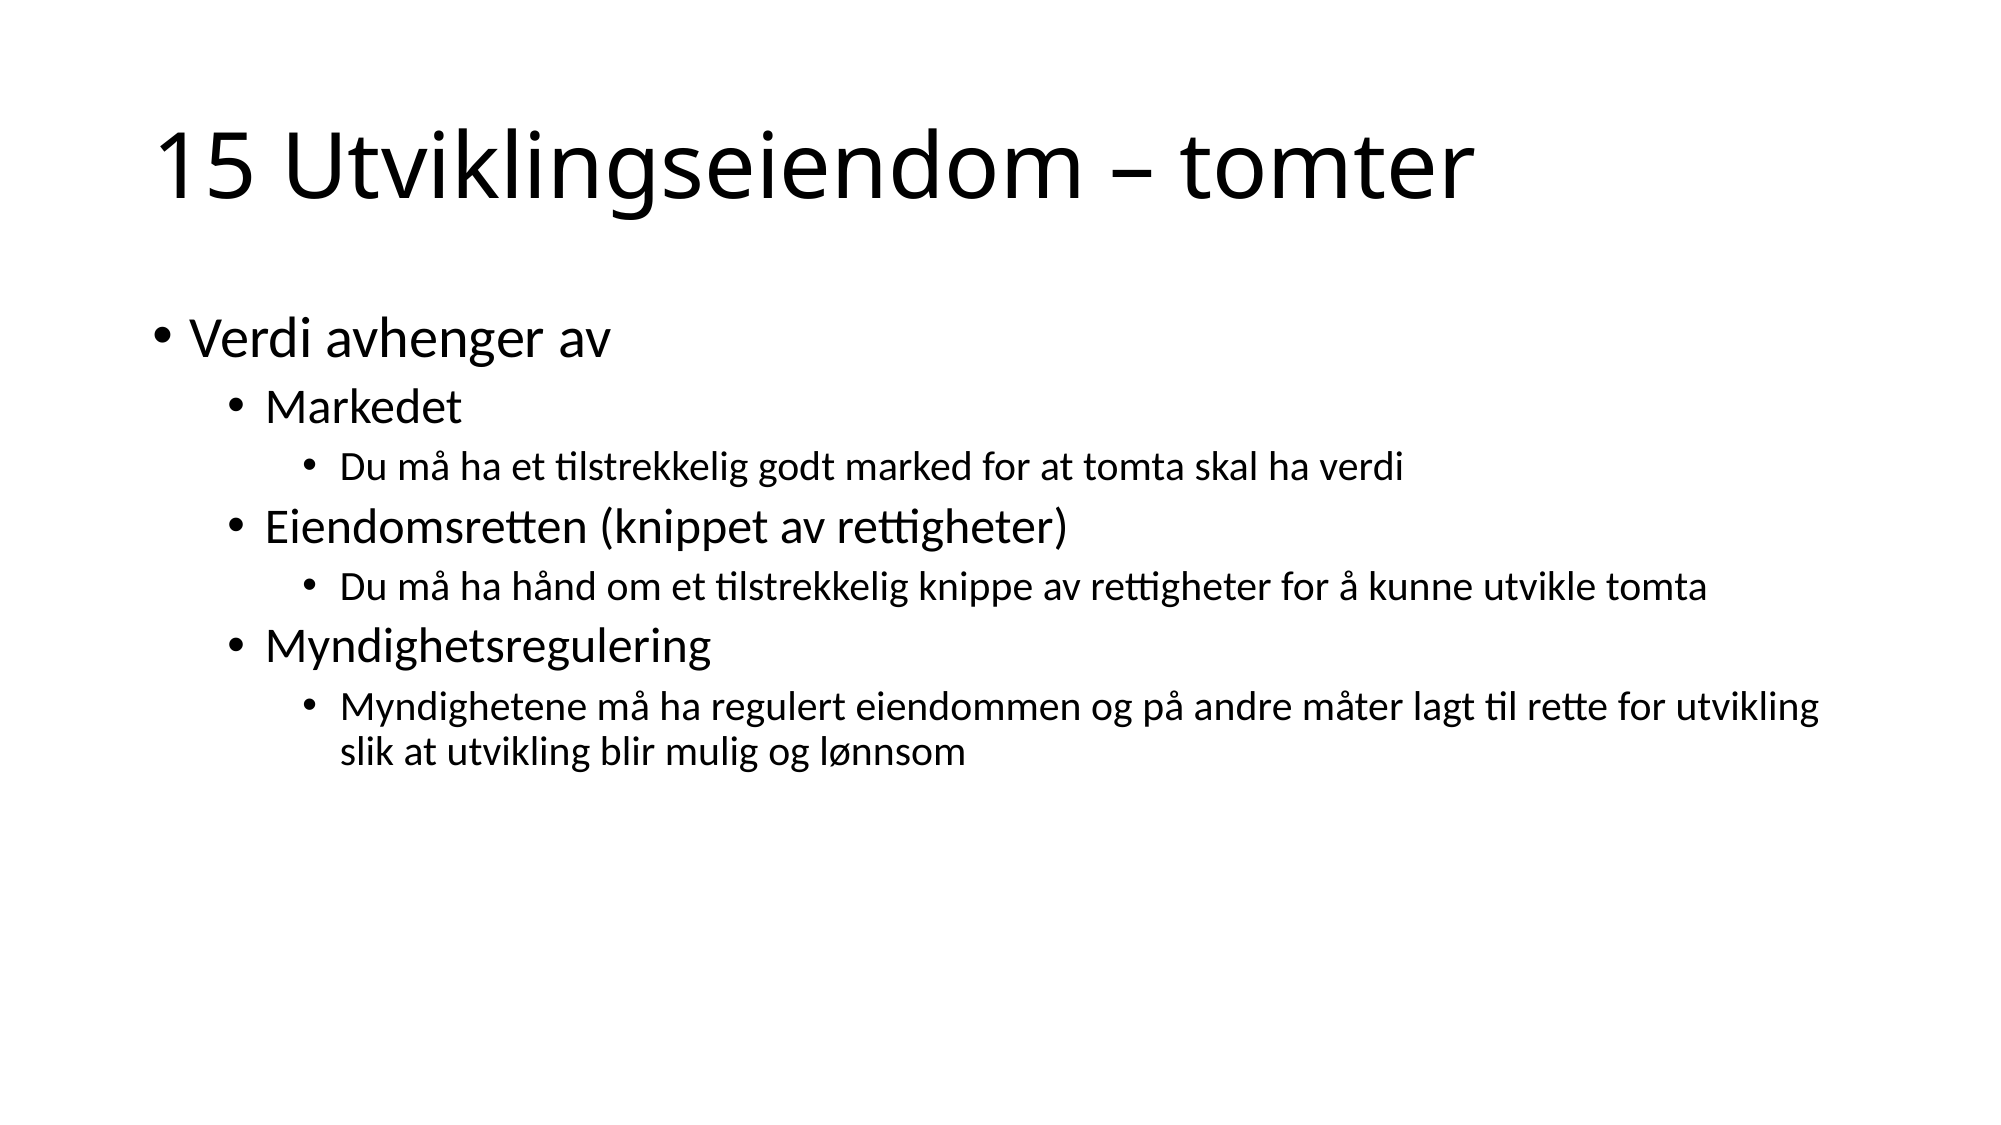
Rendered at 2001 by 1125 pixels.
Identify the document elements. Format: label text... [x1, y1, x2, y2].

list Verdi avhenger av Markedet Du må ha et tilstrekkelig godt marked for at tomta skal ha verdi Eiendomsretten (knippet av rettigheter) Du må ha hånd om et tilstrekkelig knippe av rettigheter for å kunne utvikle tomta Myndighetsregulering Myndighetene må ha regulert eiendommen og på andre måter lagt til rette for utvikling slik at utvikling blir mulig og lønnsom [137, 299, 1863, 1014]
title 15 Utviklingseiendom – tomter [137, 59, 1863, 278]
